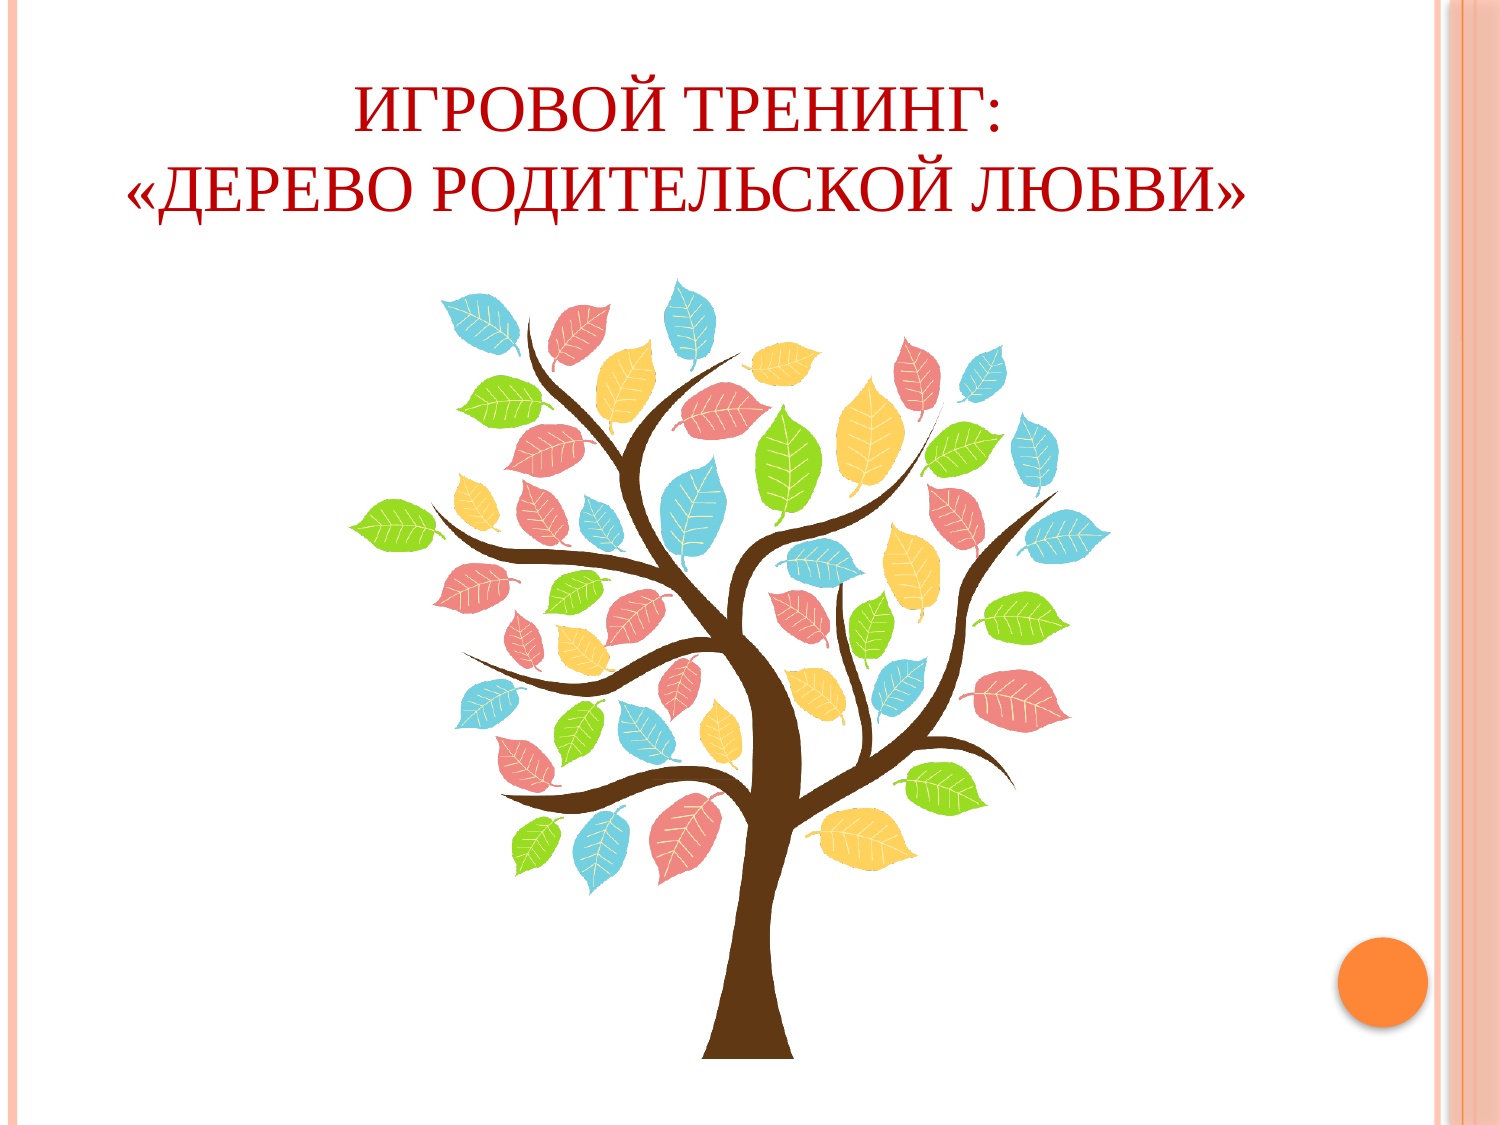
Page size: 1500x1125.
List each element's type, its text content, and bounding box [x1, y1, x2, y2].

picture [347, 278, 1112, 1060]
title Игровой тренинг: «Дерево родительской любви» [75, 45, 1300, 233]
